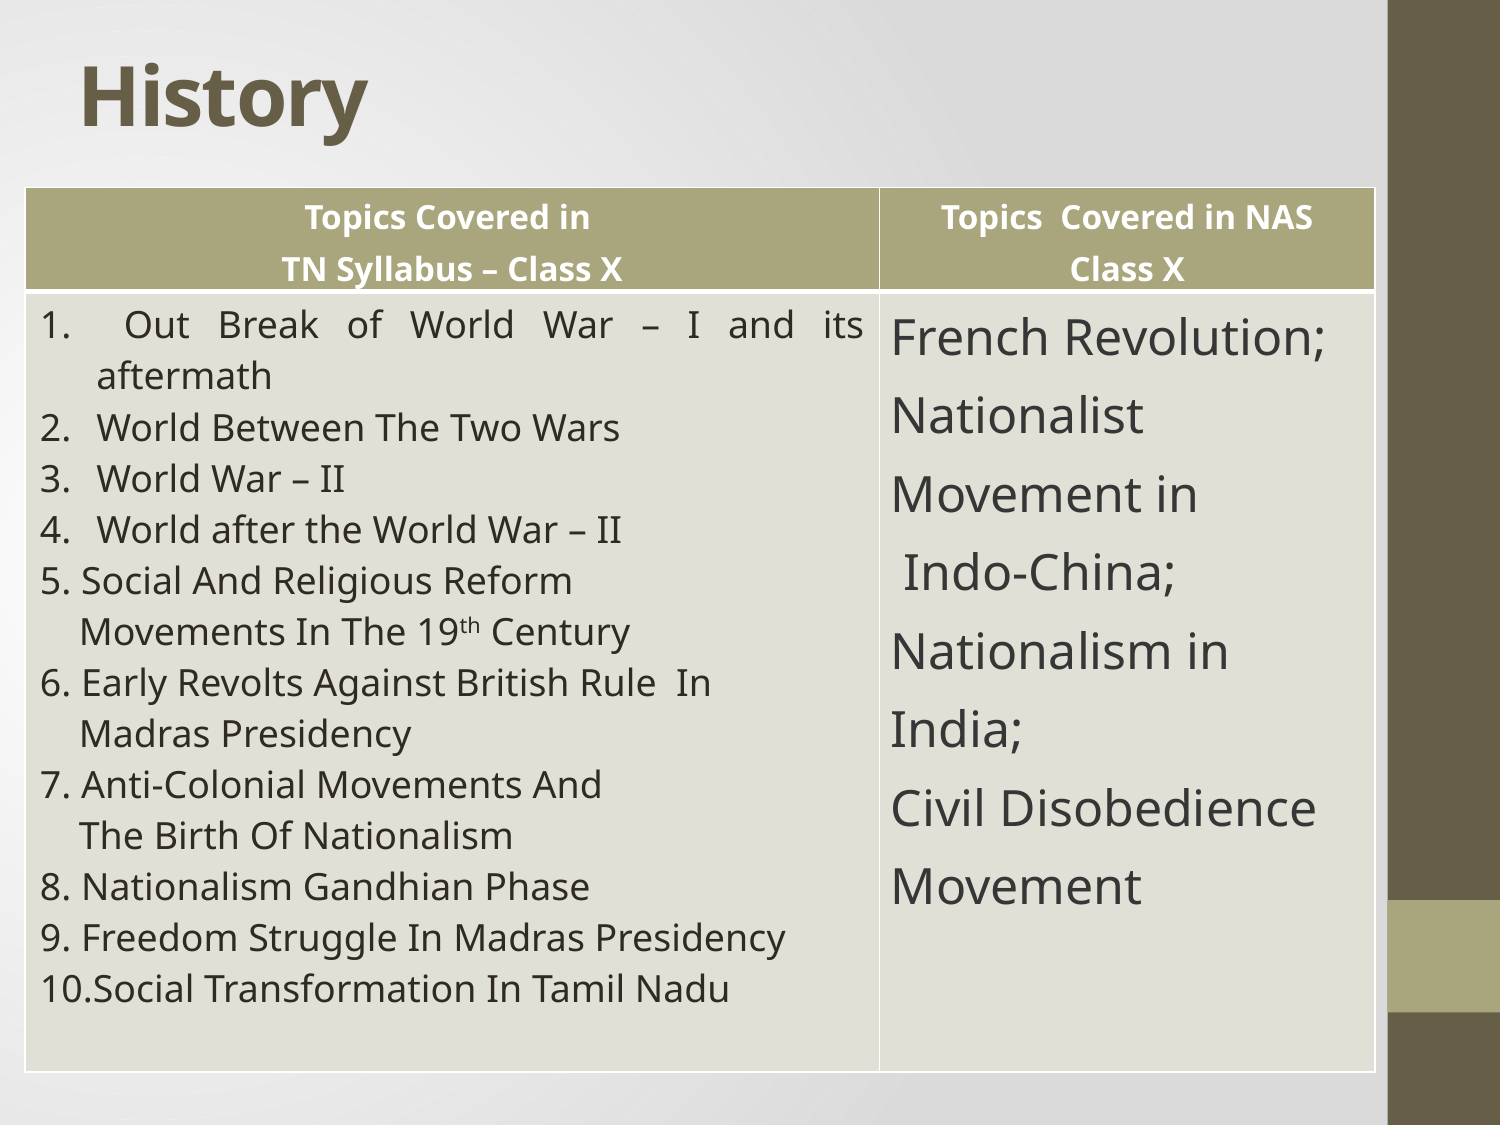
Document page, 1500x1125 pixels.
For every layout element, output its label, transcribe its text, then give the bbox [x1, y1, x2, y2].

table_header Topics Covered in TN Syllabus – Class X [26, 188, 879, 289]
title History [62, 0, 1413, 188]
table_header Topics Covered in NAS Class X [880, 188, 1374, 289]
table_cell Out Break of World War – I and its aftermath World Between The Two Wars World War – II World after the World War – II 5. Social And Religious Reform Movements In The 19th Century 6. Early Revolts Against British Rule In Madras Presidency 7. Anti-Colonial Movements And The Birth Of Nationalism 8. Nationalism Gandhian Phase 9. Freedom Struggle In Madras Presidency 10.Social Transformation In Tamil Nadu [26, 294, 879, 1071]
table_cell French Revolution; Nationalist Movement in Indo-China; Nationalism in India; Civil Disobedience Movement [880, 294, 1374, 1071]
